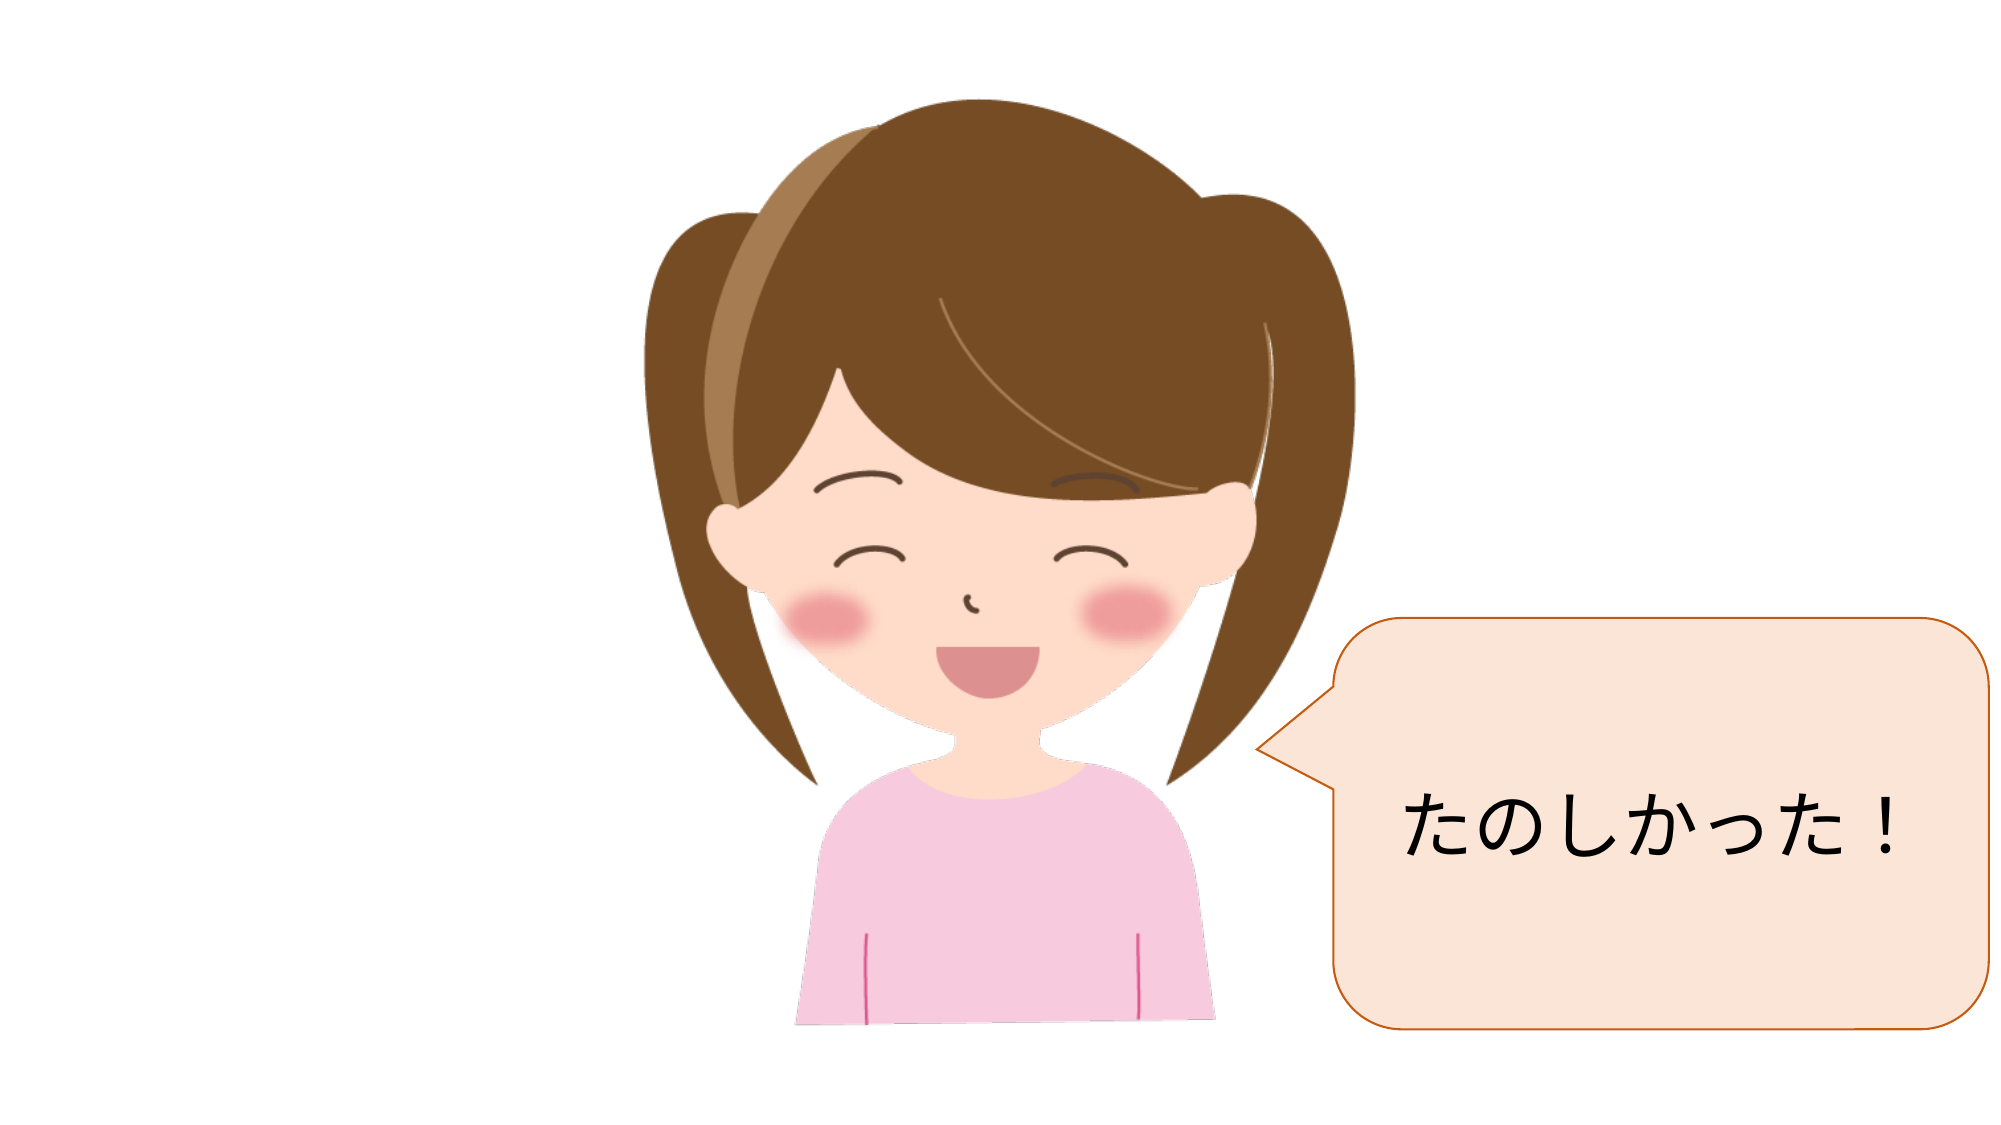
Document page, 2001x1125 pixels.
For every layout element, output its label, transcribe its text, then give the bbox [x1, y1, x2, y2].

text_box たのしかった！ [1430, 616, 1990, 1031]
picture [570, 47, 1430, 1078]
